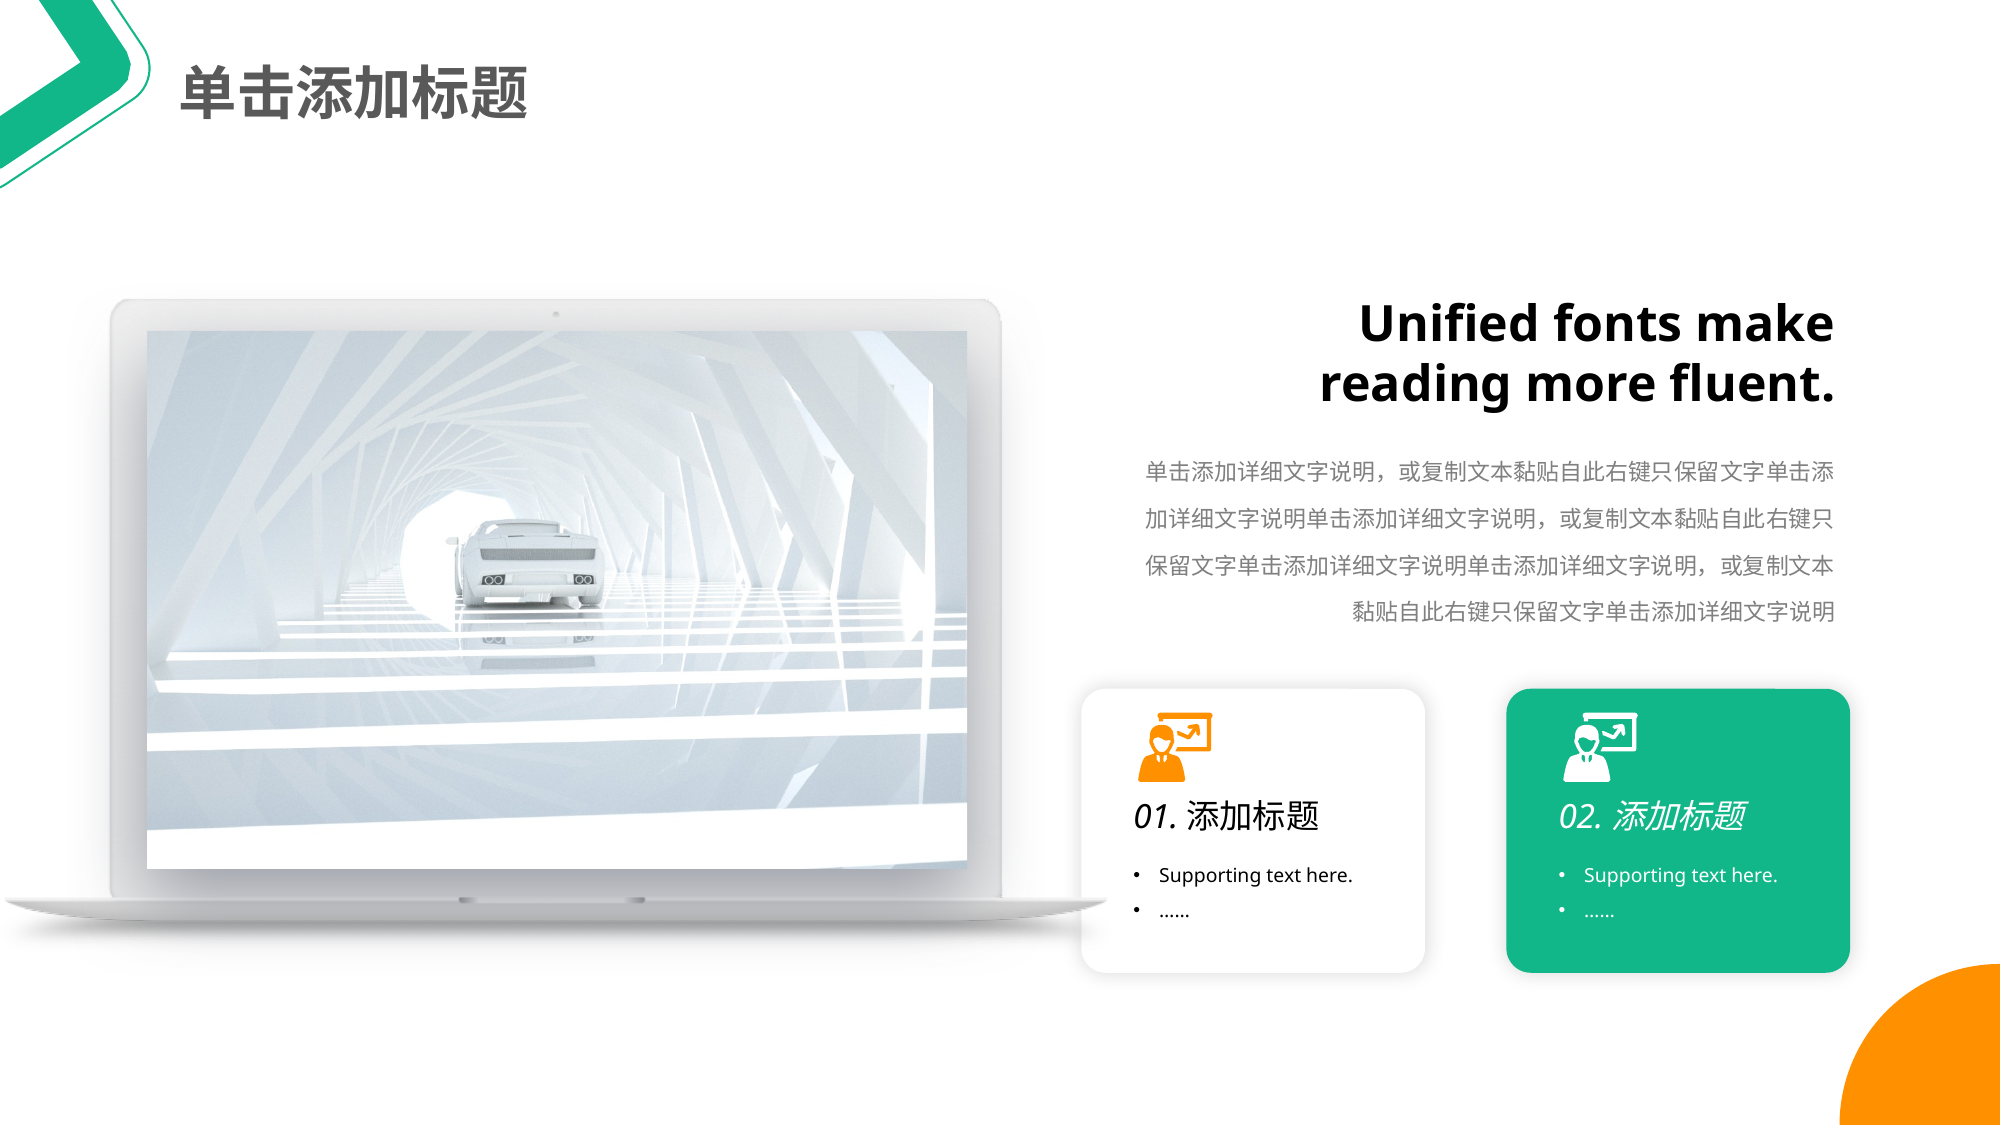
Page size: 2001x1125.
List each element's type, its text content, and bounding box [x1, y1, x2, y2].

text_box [1141, 688, 1425, 973]
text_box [0, 0, 121, 161]
text_box 单击添加详细文字说明，或复制文本黏贴自此右键只保留文字单击添加详细文字说明单击添加详细文字说明，或复制文本黏贴自此右键只保留文字单击添加详细文字说明单击添加详细文字说明，或复制文本黏贴自此右键只保留文字单击添加详细文字说明 [1141, 431, 1851, 580]
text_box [0, 261, 1141, 991]
text_box 单击添加标题 [164, 48, 558, 134]
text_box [1506, 688, 1851, 973]
text_box [1839, 963, 2000, 1125]
text_box Unified fonts make reading more fluent. [1141, 261, 1851, 420]
